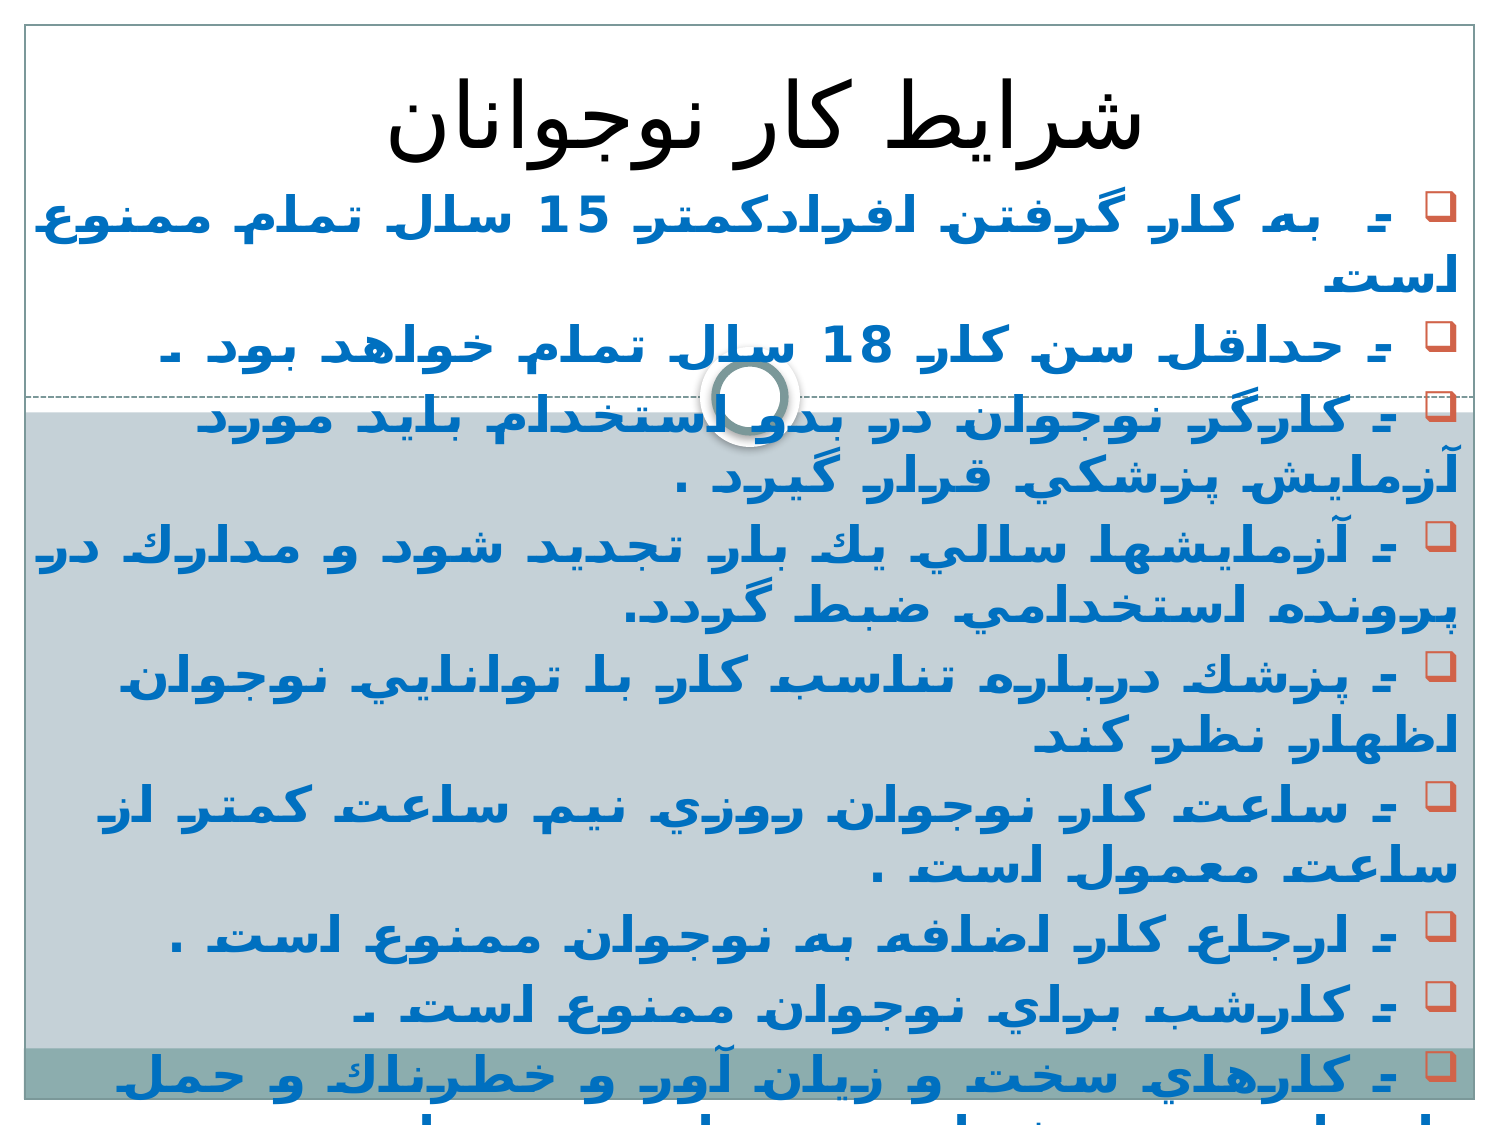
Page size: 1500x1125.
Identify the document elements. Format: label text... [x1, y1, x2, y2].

subtitle - به كار گرفتن افرادكمتر 15 سال تمام ممنوع است - حداقل سن كار 18 سال تمام خواهد بود . - كارگر نوجوان در بدو استخدام بايد مورد آزمايش پزشكي قرار گيرد . - آزمايشها سالي يك بار تجديد شود و مدارك در پرونده استخدامي ضبط گردد. - پزشك درباره تناسب كار با توانايي نوجوان اظهار نظر كند - ساعت كار نوجوان روزي نيم ساعت كمتر از ساعت معمول است . - ارجاع كار اضافه به نوجوان ممنوع است . - كارشب براي نوجوان ممنوع است . - كارهاي سخت و زيان آور و خطرناك و حمل بار با دست بيش از حد مجاز ممنوع است . [0, 174, 1475, 1125]
text_box شرايط كار نوجوانان [340, 49, 1192, 175]
